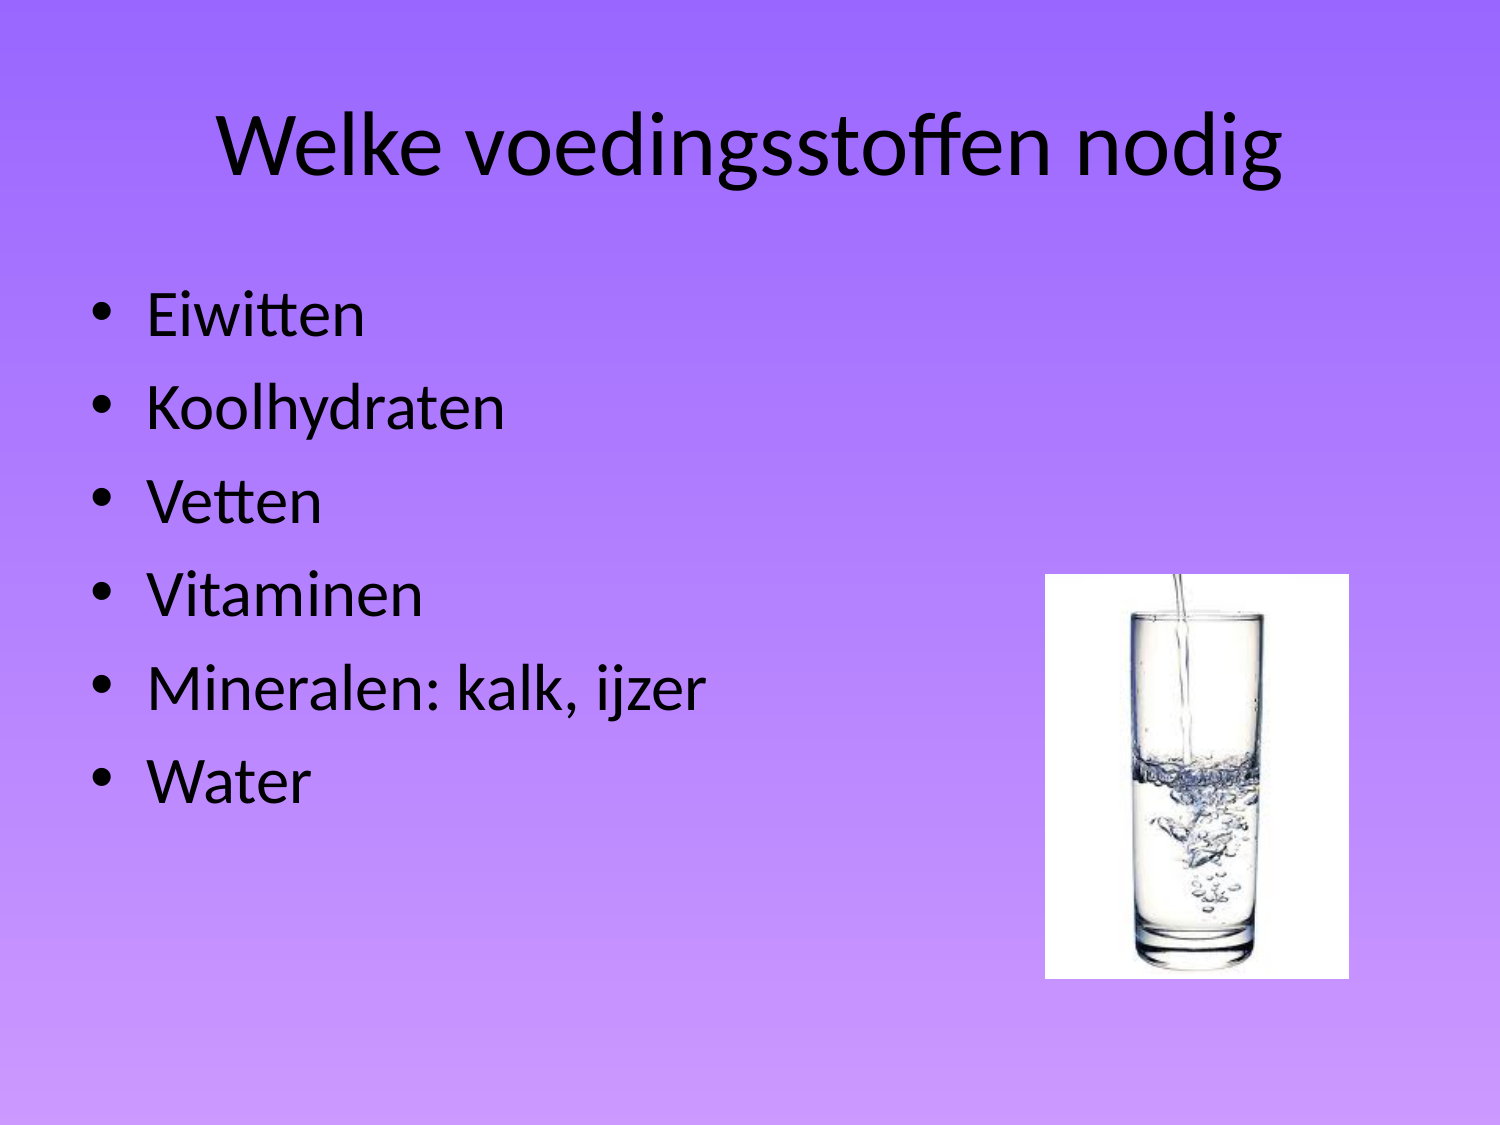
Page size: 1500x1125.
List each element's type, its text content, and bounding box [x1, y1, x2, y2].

picture [1045, 574, 1349, 980]
list Eiwitten Koolhydraten Vetten Vitaminen Mineralen: kalk, ijzer Water [75, 262, 1425, 1005]
title Welke voedingsstoffen nodig [75, 45, 1425, 233]
